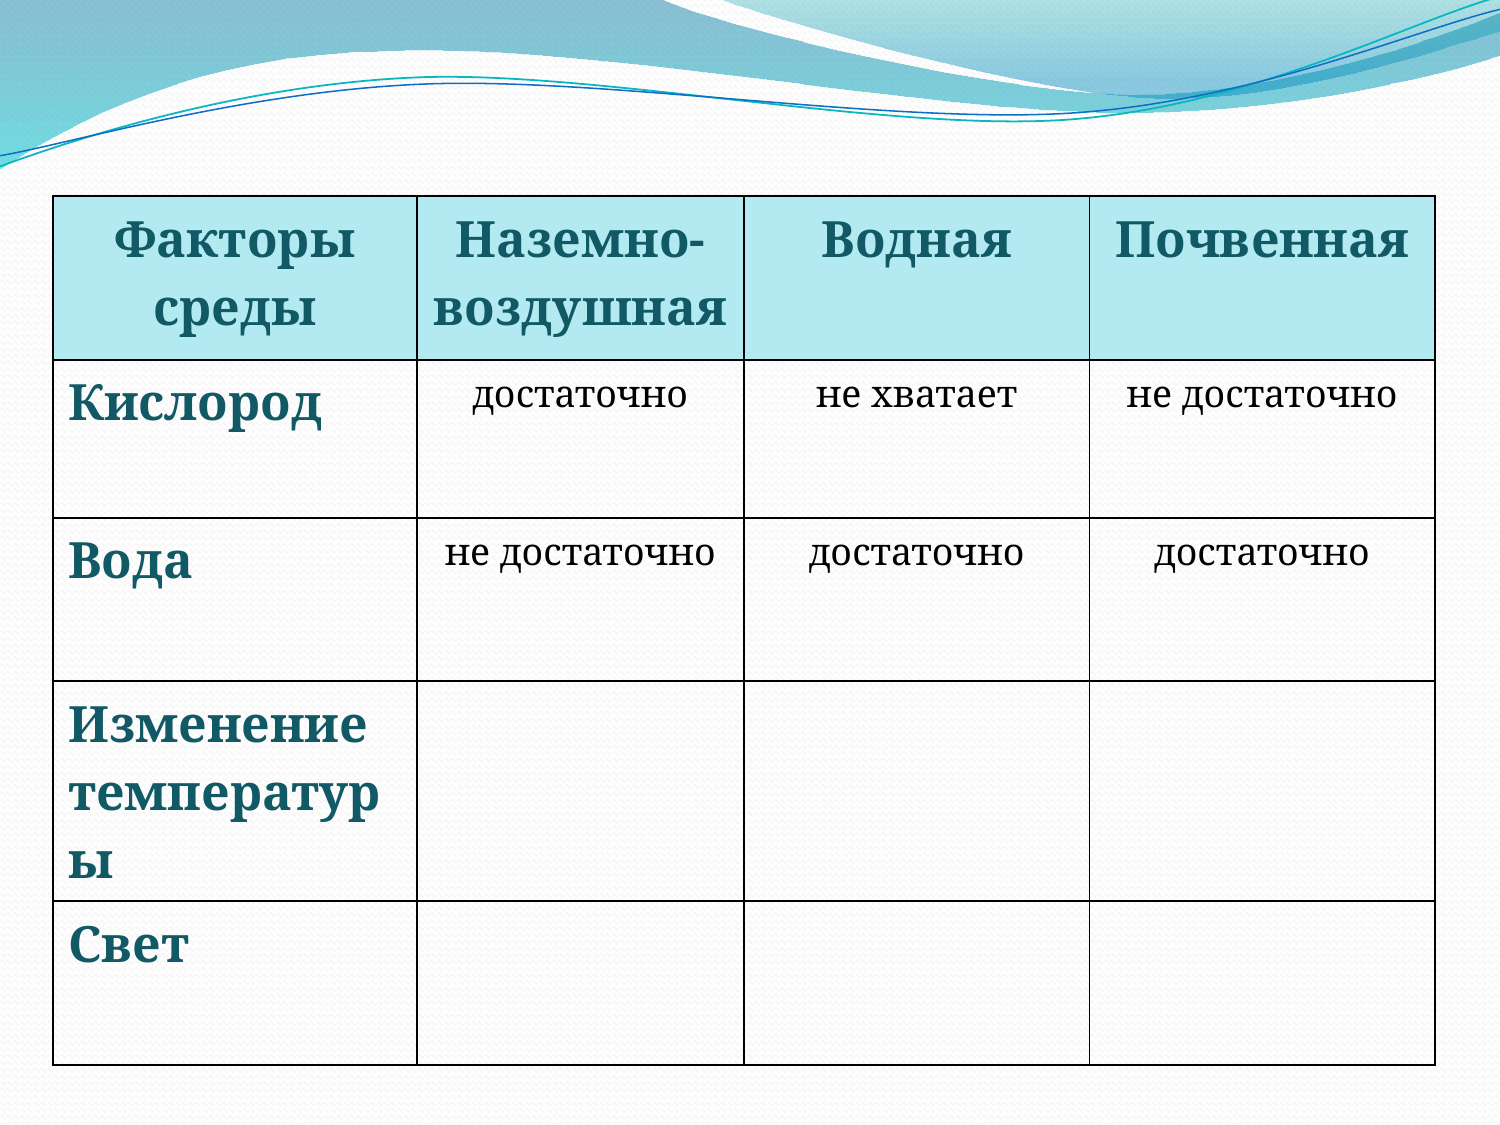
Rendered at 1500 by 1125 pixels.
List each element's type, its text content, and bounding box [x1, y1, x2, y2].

table_header Наземно-воздушная [418, 197, 743, 359]
table_cell Изменение температуры [54, 682, 416, 900]
table_cell достаточно [418, 361, 743, 517]
table_cell [1090, 682, 1434, 900]
table_cell не достаточно [1090, 361, 1434, 517]
table_cell [745, 682, 1089, 900]
table_cell Кислород [54, 361, 416, 517]
table_cell не достаточно [418, 519, 743, 680]
table_cell Вода [54, 519, 416, 680]
table_cell не хватает [745, 361, 1089, 517]
table_cell [418, 682, 743, 900]
table_cell [745, 902, 1089, 1064]
table_cell [418, 902, 743, 1064]
table_cell достаточно [1090, 519, 1434, 680]
table_cell [1090, 902, 1434, 1064]
table_header Факторы среды [54, 197, 416, 359]
table_cell достаточно [745, 519, 1089, 680]
table_header Водная [745, 197, 1089, 359]
table_cell Свет [54, 902, 416, 1064]
table_header Почвенная [1090, 197, 1434, 359]
